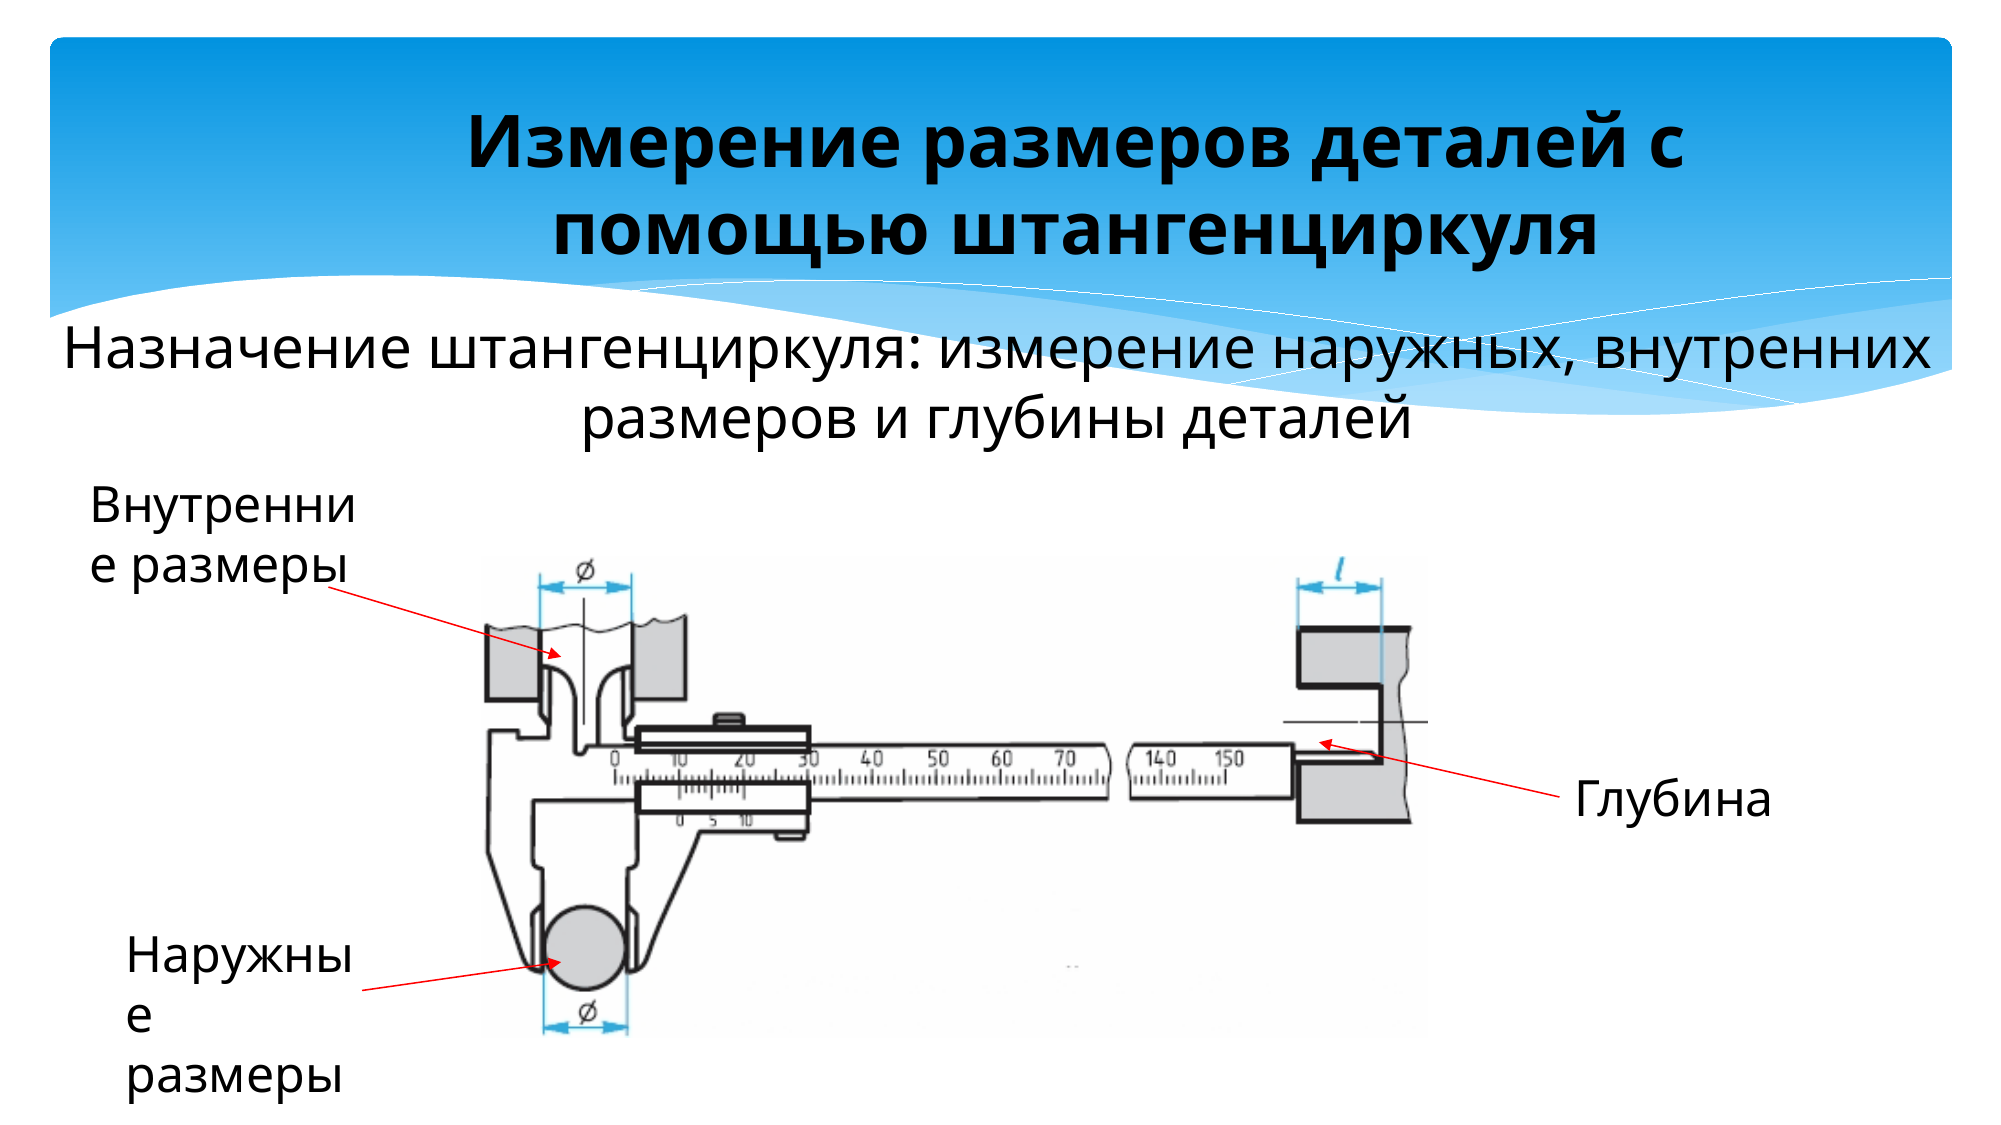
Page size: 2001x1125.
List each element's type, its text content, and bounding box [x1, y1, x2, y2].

picture [480, 556, 1429, 1038]
text_box Внутренние размеры [75, 465, 383, 601]
text_box Наружные размеры [111, 915, 383, 1111]
text_box Назначение штангенциркуля: измерение наружных, внутренних размеров и глубины деталей [18, 302, 1976, 458]
text_box Глубина [1559, 759, 1888, 834]
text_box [361, 961, 562, 991]
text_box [328, 586, 562, 658]
title Измерение размеров деталей с помощью штангенциркуля [314, 87, 1839, 278]
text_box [1318, 741, 1560, 798]
